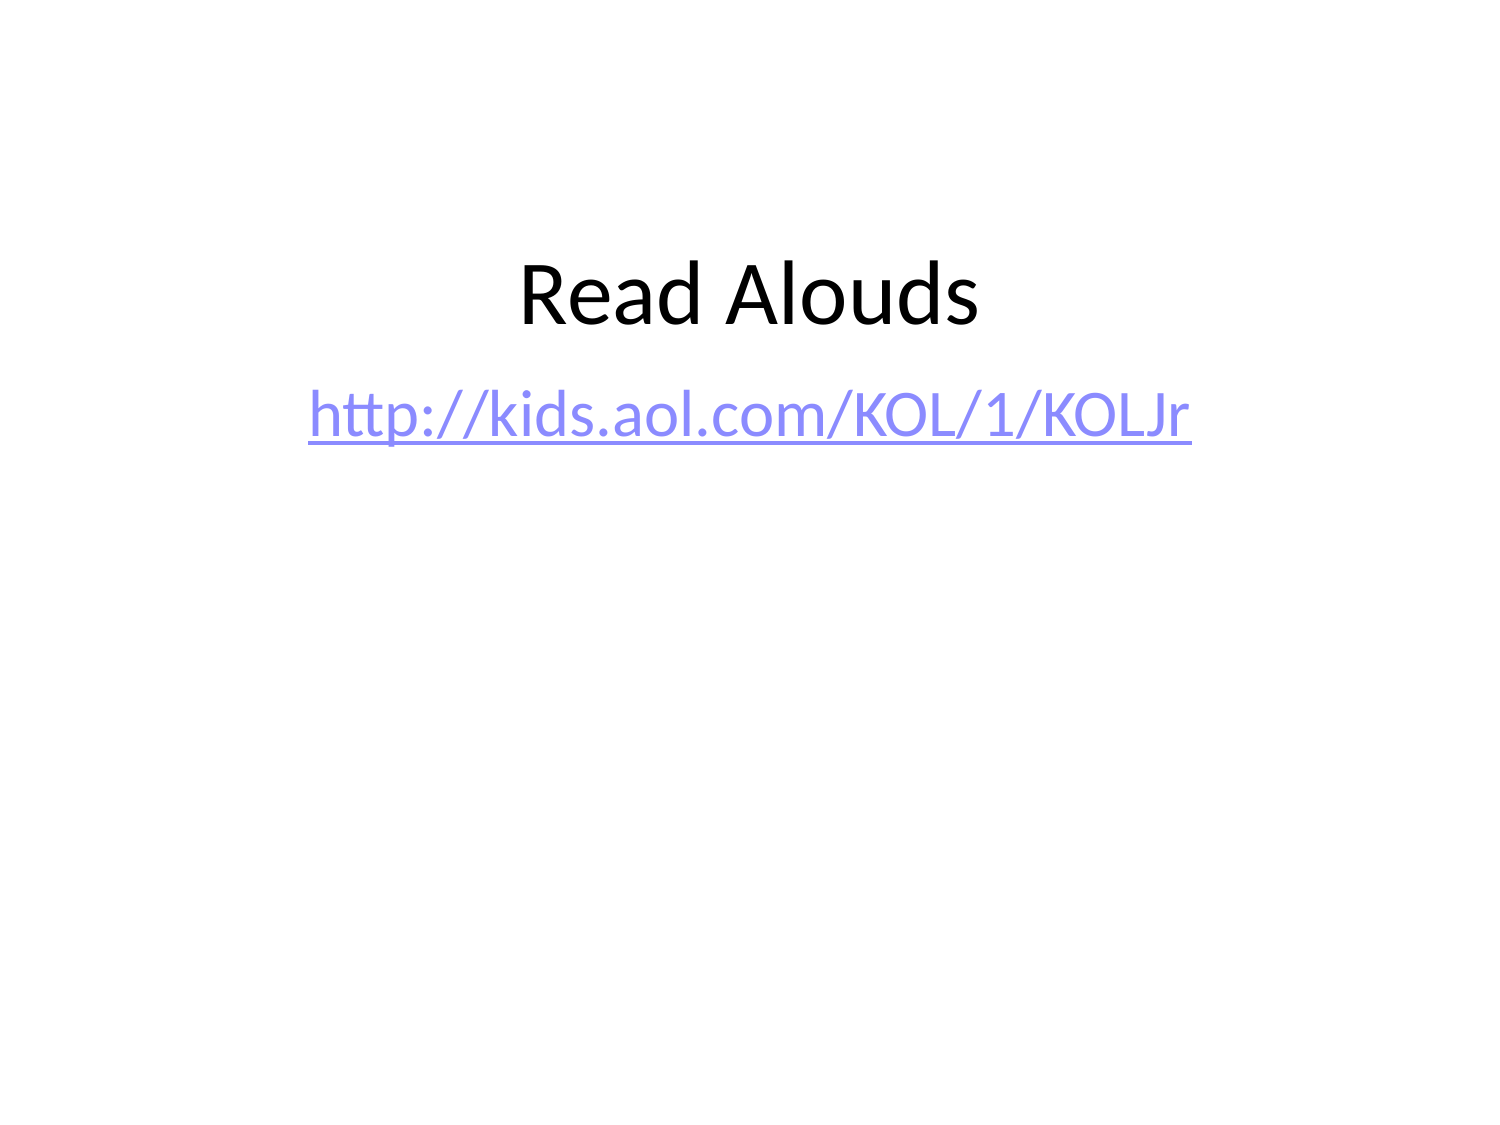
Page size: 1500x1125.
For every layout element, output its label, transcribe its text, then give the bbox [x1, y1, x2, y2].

title Read Alouds [112, 149, 1388, 425]
subtitle http://kids.aol.com/KOL/1/KOLJr [225, 362, 1275, 925]
